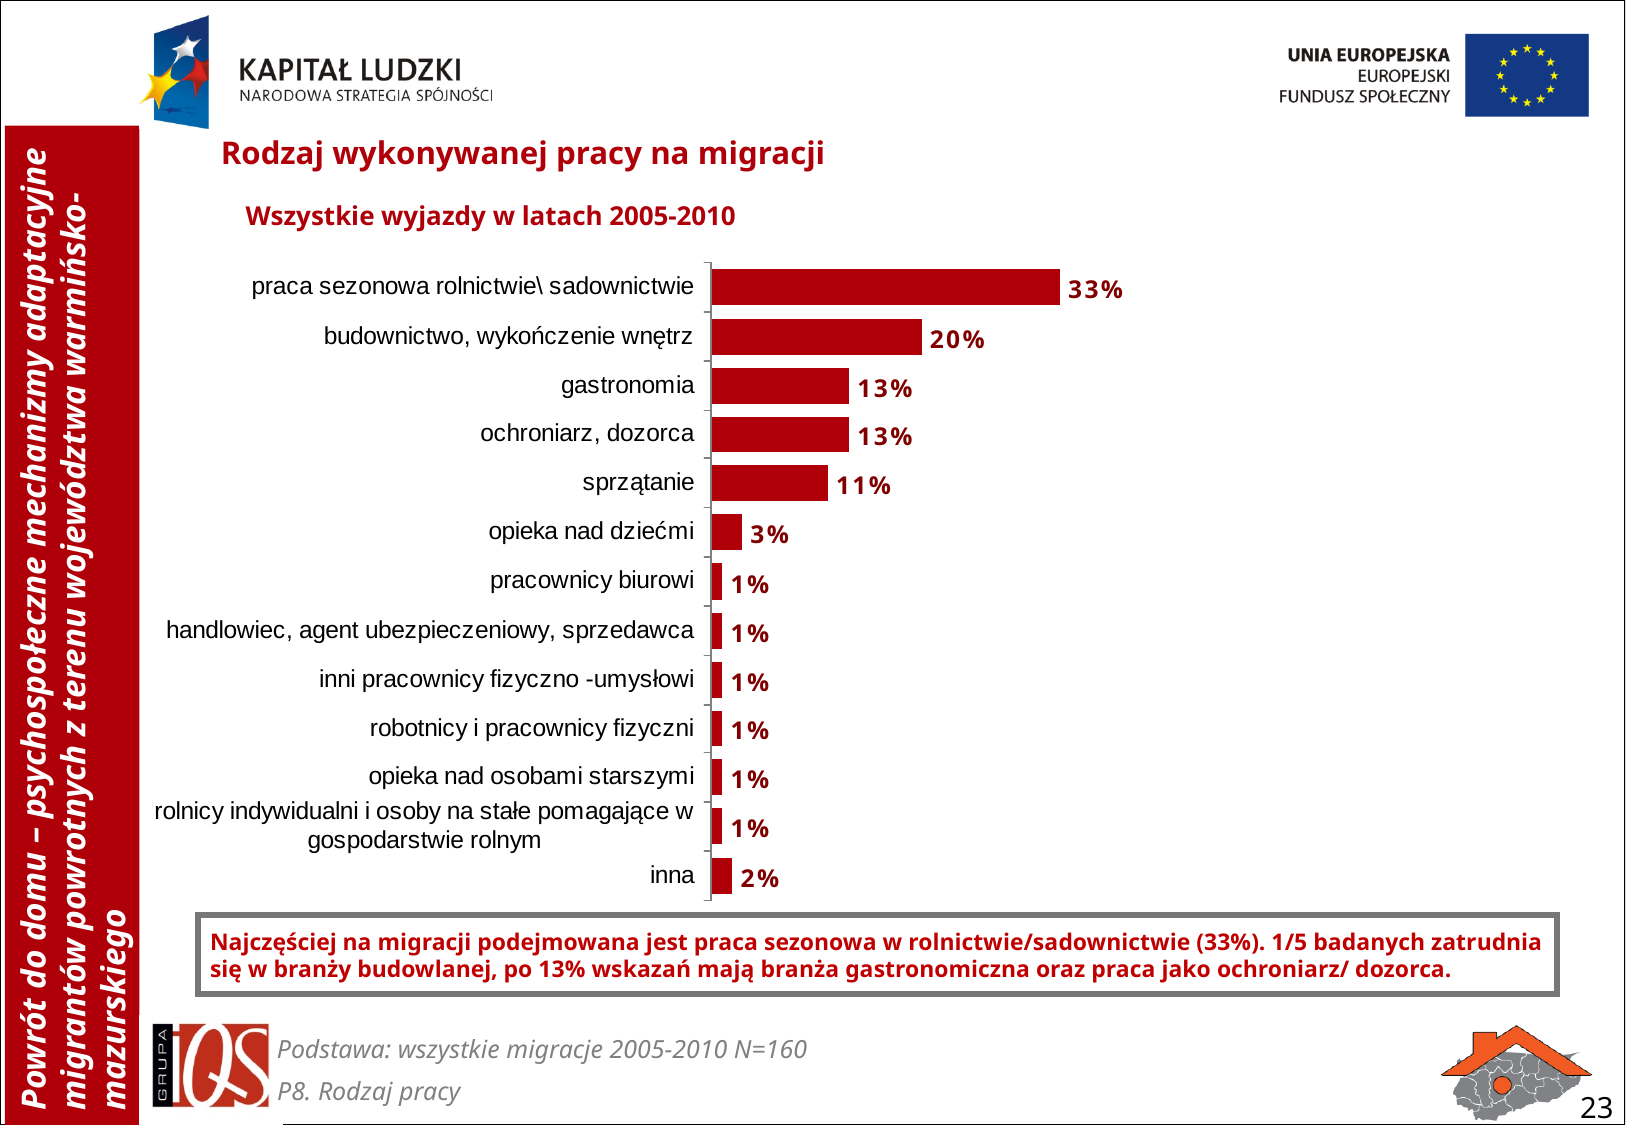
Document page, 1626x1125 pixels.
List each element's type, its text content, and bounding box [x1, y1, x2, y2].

slide_number 23 [1249, 1082, 1625, 1125]
picture [139, 1015, 283, 1125]
text_box Wszystkie wyjazdy w latach 2005-2010 [239, 199, 783, 231]
picture [1438, 1023, 1594, 1082]
text_box Rodzaj wykonywanej pracy na migracji [220, 126, 1372, 179]
picture [1250, 7, 1617, 143]
text_box Najczęściej na migracji podejmowana jest praca sezonowa w rolnictwie/sadownictwie (33%). 1/5 badanych zatrudnia się w branży budowlanej, po 13% wskazań mają branża gastronomiczna oraz praca jako ochroniarz/ dozorca. [198, 915, 1557, 994]
text_box Podstawa: wszystkie migracje 2005-2010 N=160 [271, 1033, 937, 1064]
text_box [139, 254, 1365, 918]
picture [139, 15, 492, 129]
text_box P8. Rodzaj pracy [271, 1074, 1321, 1105]
